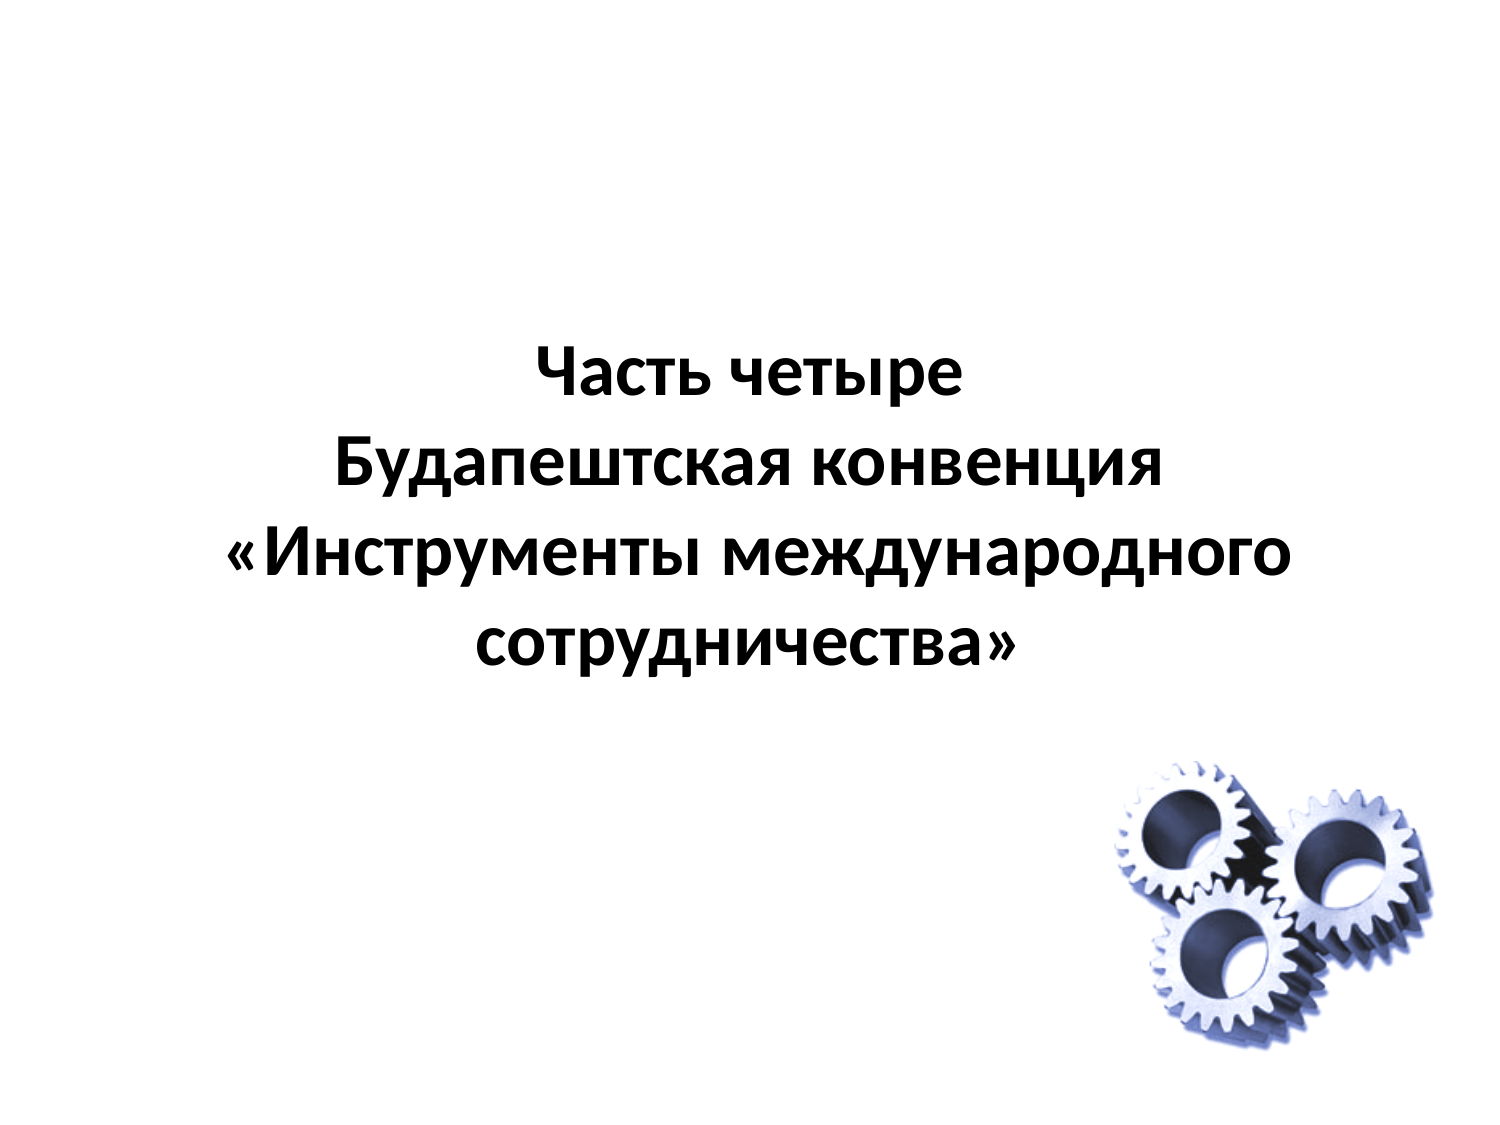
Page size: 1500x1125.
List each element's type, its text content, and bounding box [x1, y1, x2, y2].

title Часть четыре Будапештская конвенция «Инструменты международного сотрудничества» [75, 297, 1425, 703]
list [1112, 761, 1436, 1052]
